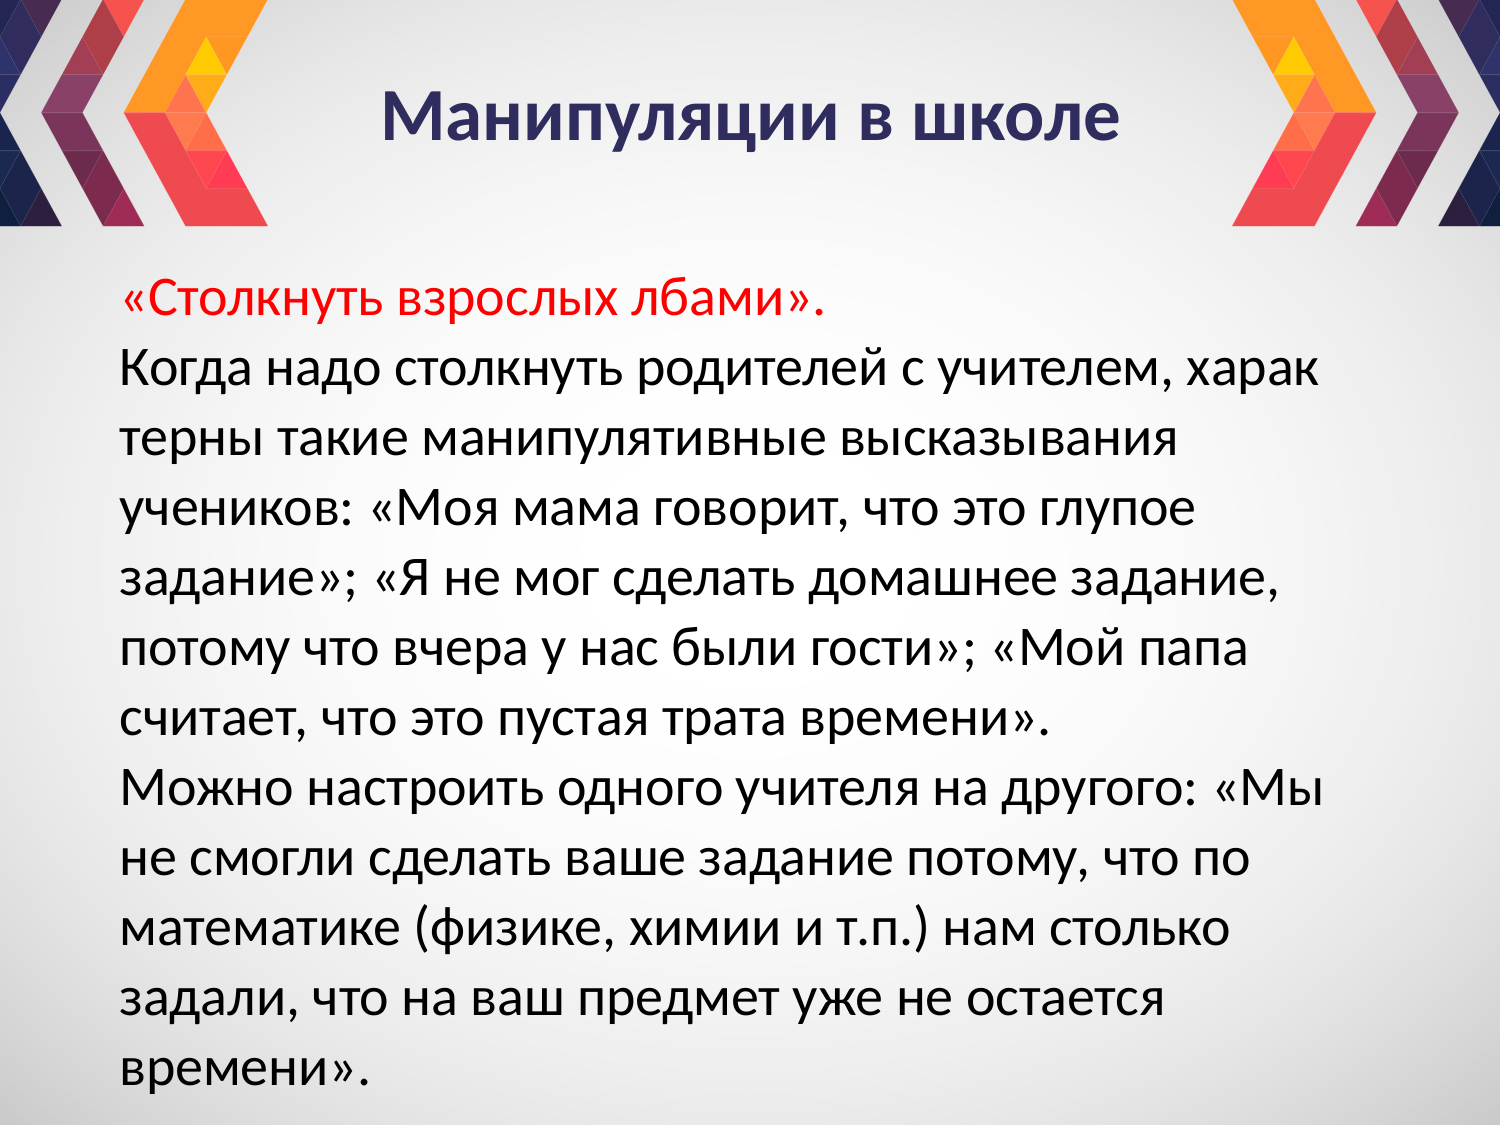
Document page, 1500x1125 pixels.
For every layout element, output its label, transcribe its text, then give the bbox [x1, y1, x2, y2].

title Манипуляции в школе [209, 59, 1293, 173]
picture [0, 0, 1500, 1125]
list «Столкнуть взрослых лбами». Когда надо столкнуть родителей с учителем, харак­терны такие манипулятивные высказывания учеников: «Моя мама говорит, что это глупое задание»; «Я не мог сделать домашнее задание, потому что вчера у нас были гости»; «Мой папа считает, что это пустая трата вре­мени». Можно настроить одного учителя на другого: «Мы не смогли сделать ваше задание потому, что по матема­тике (физике, химии и т.п.) нам столько задали, что на ваш предмет уже не остается времени». [104, 249, 1399, 1106]
